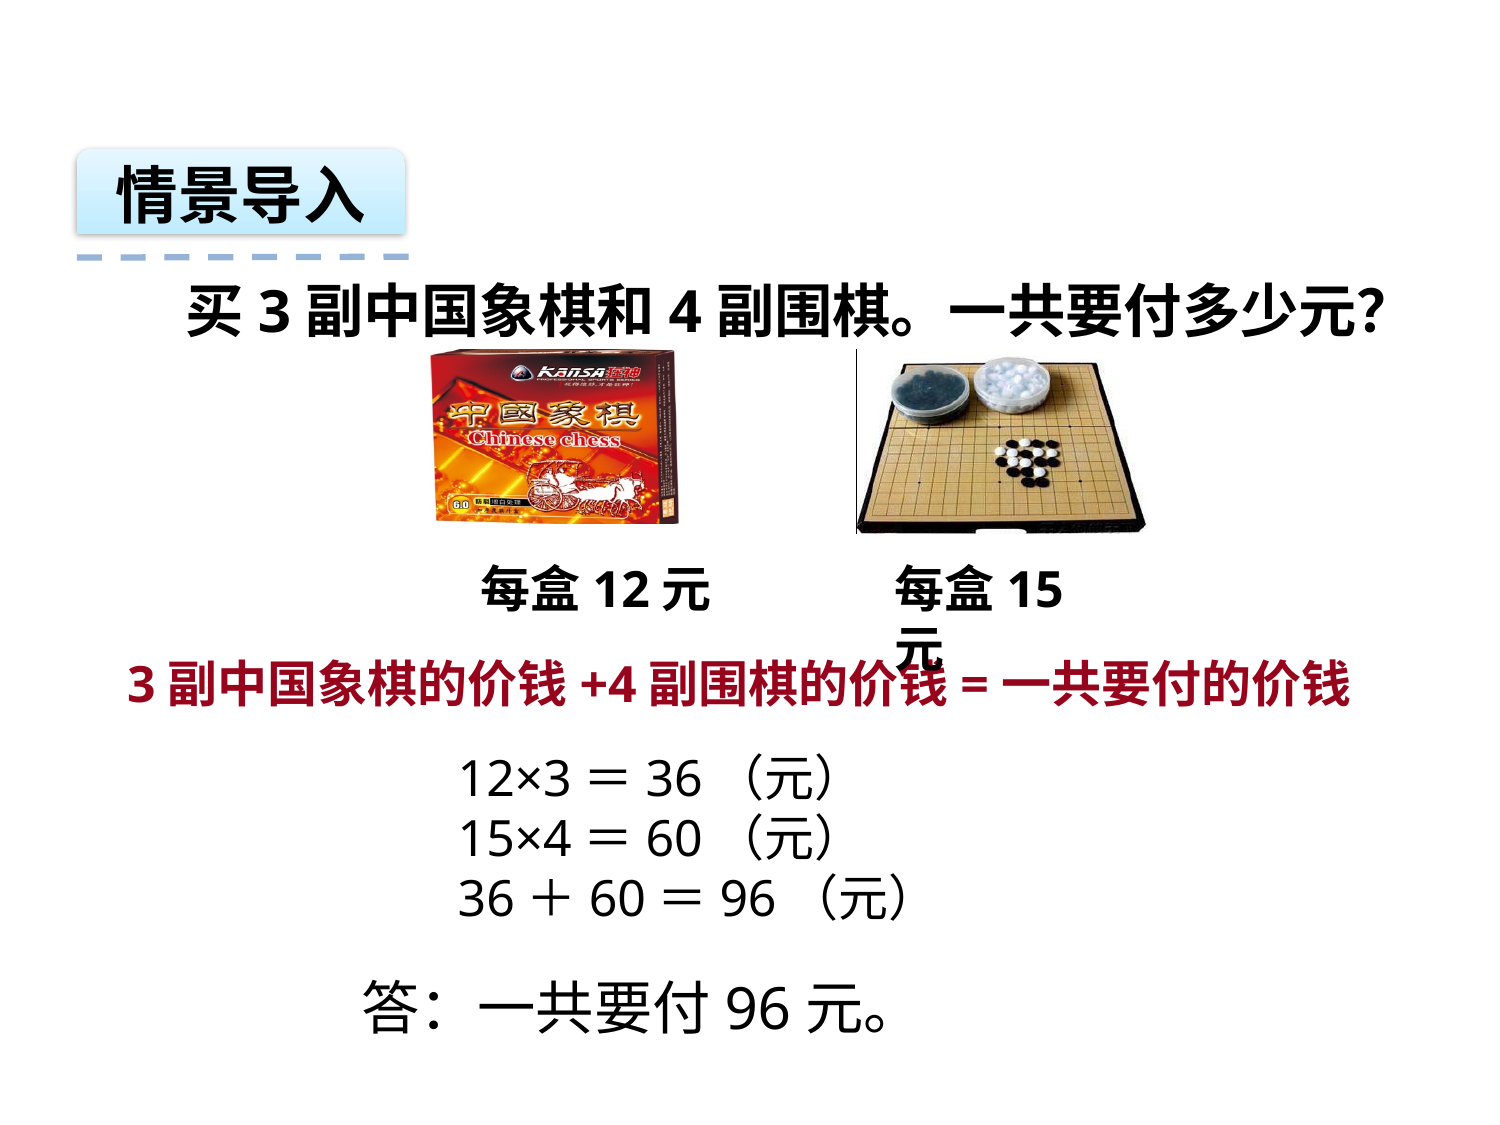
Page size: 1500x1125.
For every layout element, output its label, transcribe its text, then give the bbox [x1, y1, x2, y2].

text_box 12×3＝36（元） 15×4＝60（元） 36＋60＝96（元） [442, 739, 1031, 935]
text_box 3副中国象棋的价钱+4副围棋的价钱=一共要付的价钱 [112, 645, 1388, 720]
text_box 答：一共要付96元。 [346, 964, 937, 1050]
text_box 情景导入 [76, 148, 406, 235]
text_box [170, 266, 1424, 626]
